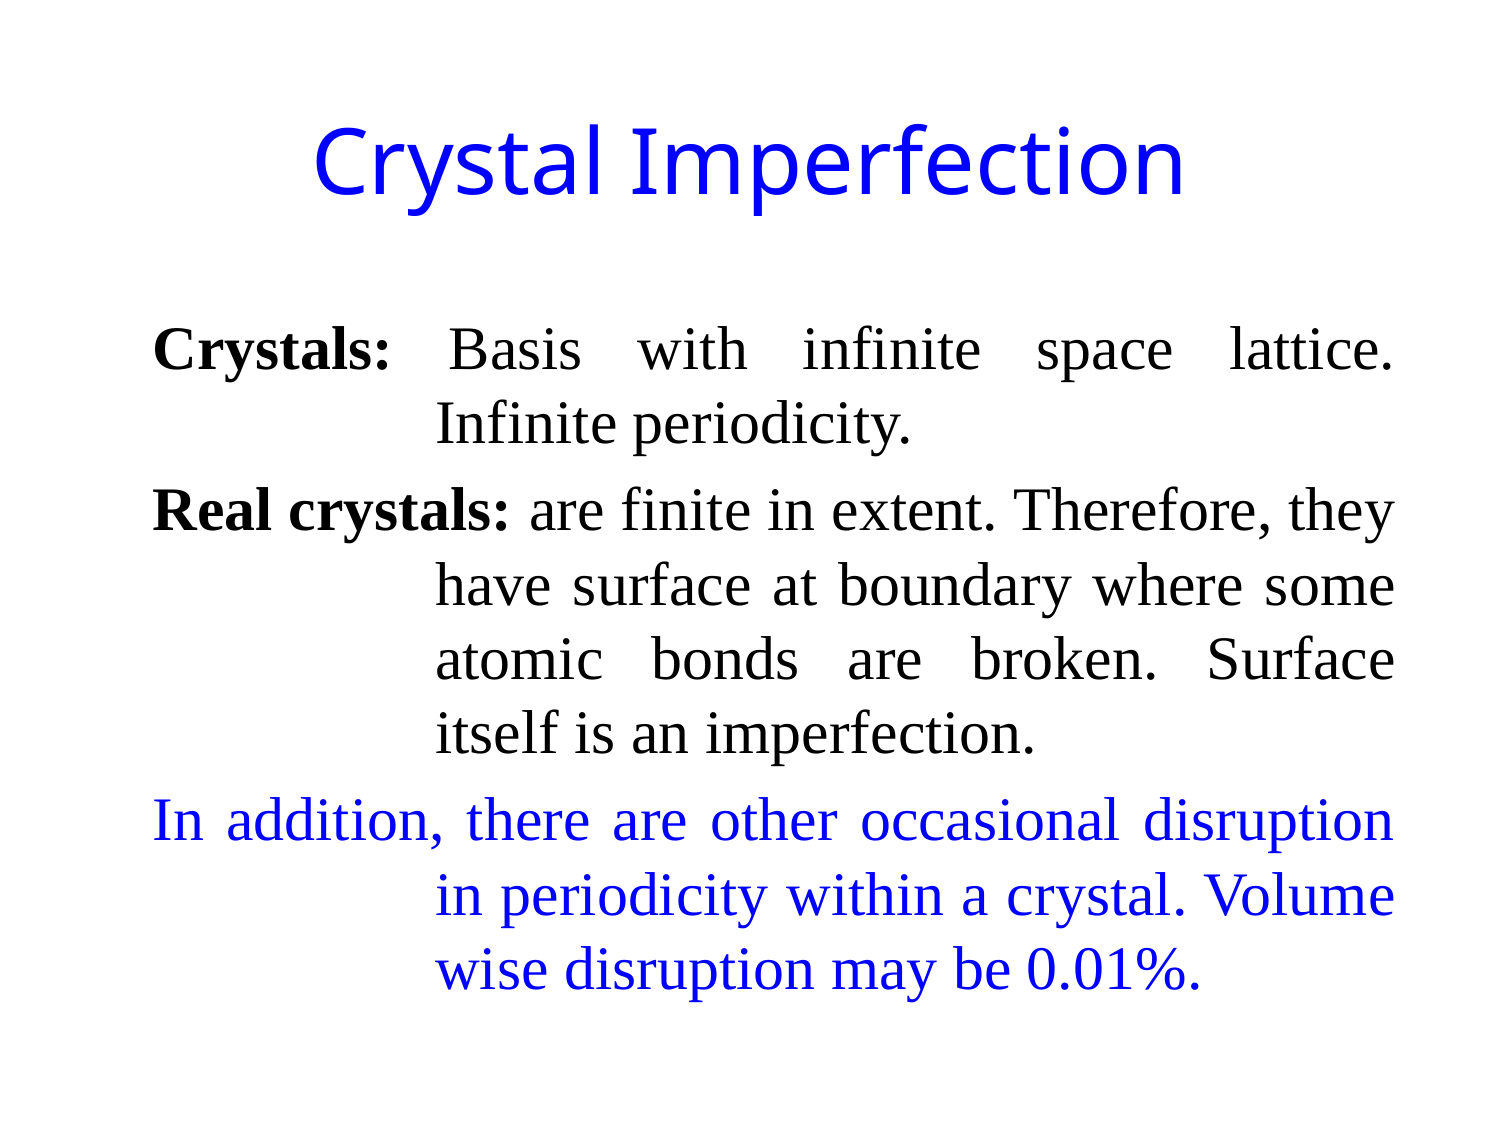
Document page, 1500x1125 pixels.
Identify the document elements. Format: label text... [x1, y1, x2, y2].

title Crystal Imperfection [112, 37, 1388, 279]
subtitle Crystals: Basis with infinite space lattice. Infinite periodicity. Real crystals: are finite in extent. Therefore, they have surface at boundary where some atomic bonds are broken. Surface itself is an imperfection. In addition, there are other occasional disruption in periodicity within a crystal. Volume wise disruption may be 0.01%. [137, 299, 1413, 1113]
